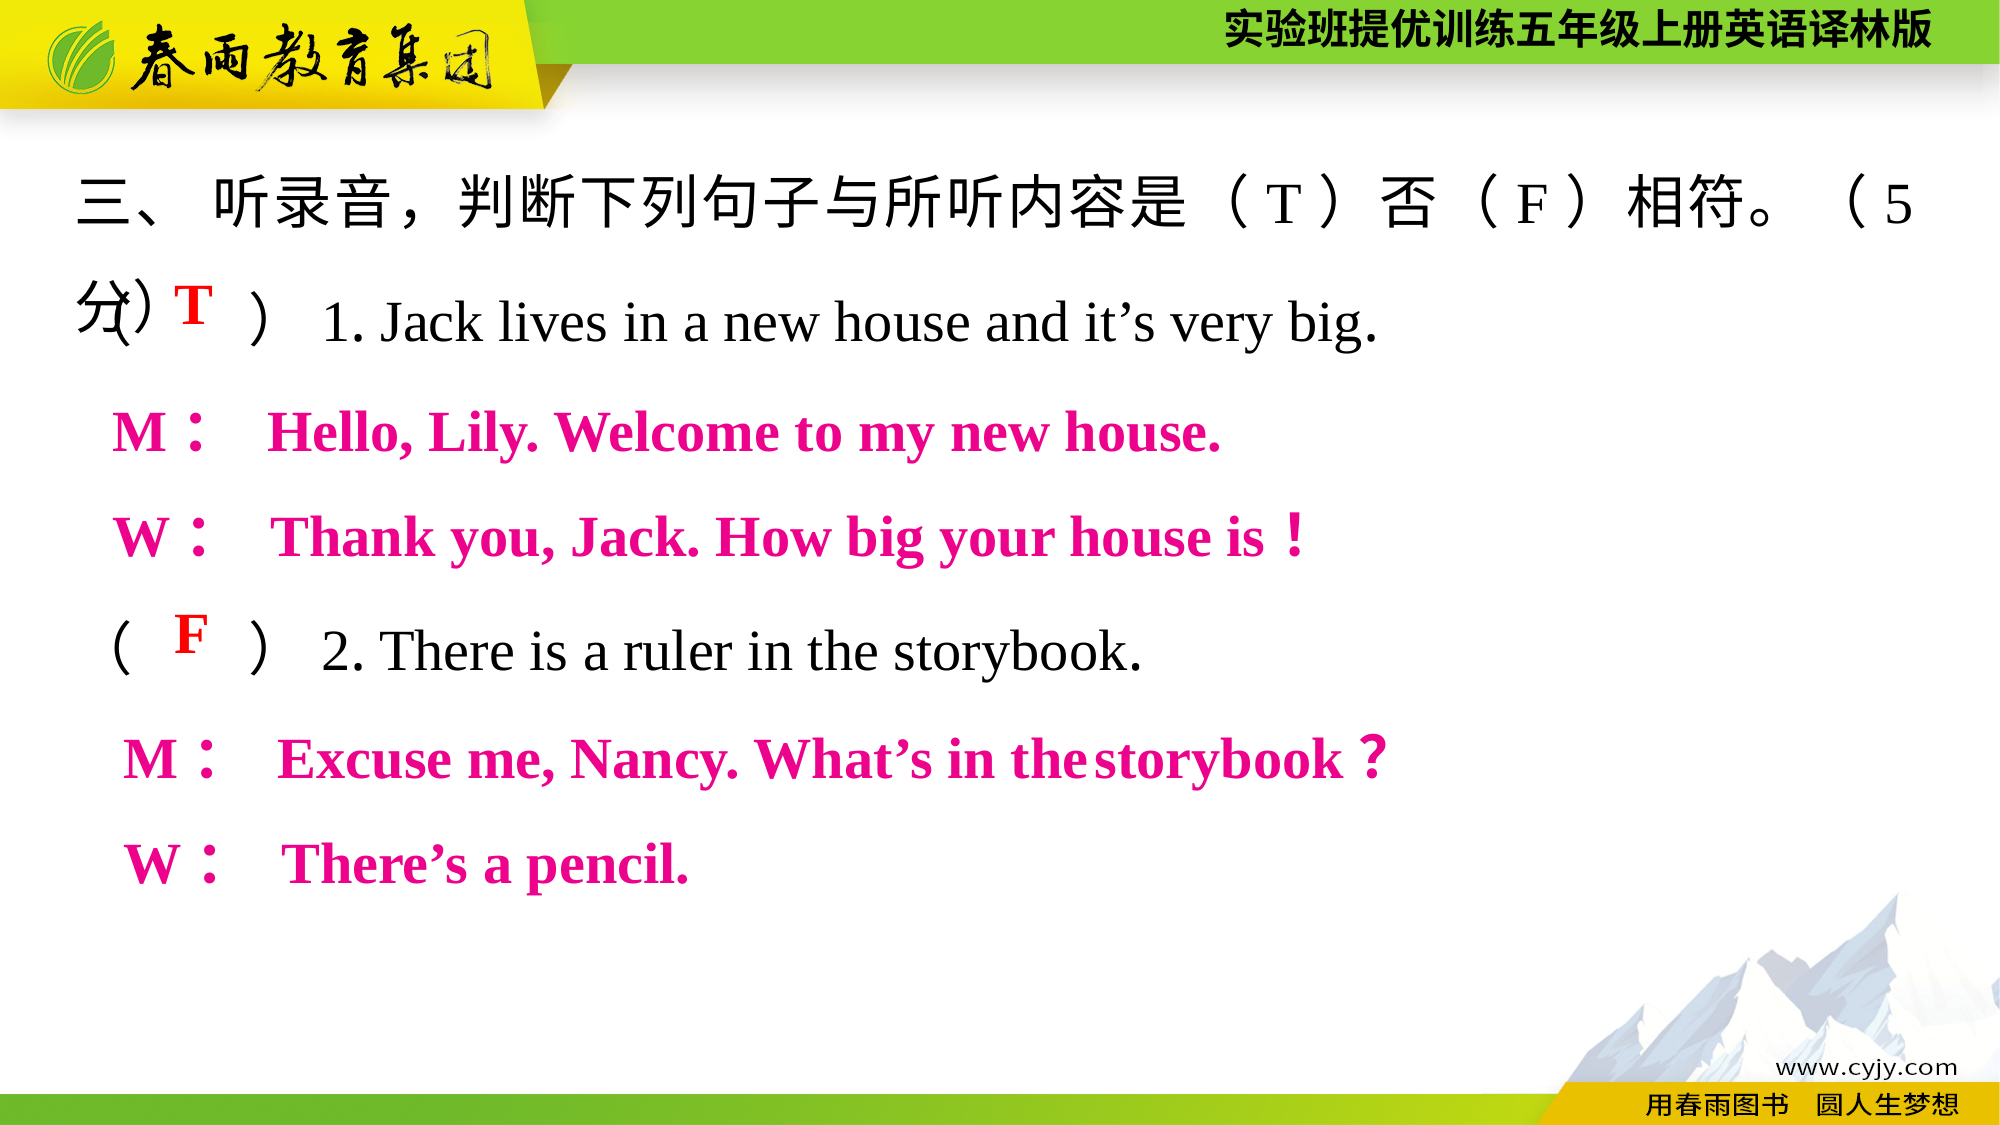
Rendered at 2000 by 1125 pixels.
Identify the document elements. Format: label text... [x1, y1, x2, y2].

text_box F [160, 587, 226, 673]
picture [0, 0, 2000, 1125]
text_box M： Excuse me, Nancy. What’s in the storybook？ W： There’s a pencil. [108, 677, 1436, 903]
text_box T [160, 258, 229, 344]
text_box M： Hello, Lily. Welcome to my new house. W： Thank you, Jack. How big your house is！ [97, 351, 1378, 576]
list 三、 听录音，判断下列句子与所听内容是（T）否（F）相符。（5分） [59, 122, 1944, 231]
text_box （ ）1. Jack lives in a new house and it’s very big. （ ）2. There is a ruler in the storybook. [59, 240, 1944, 691]
